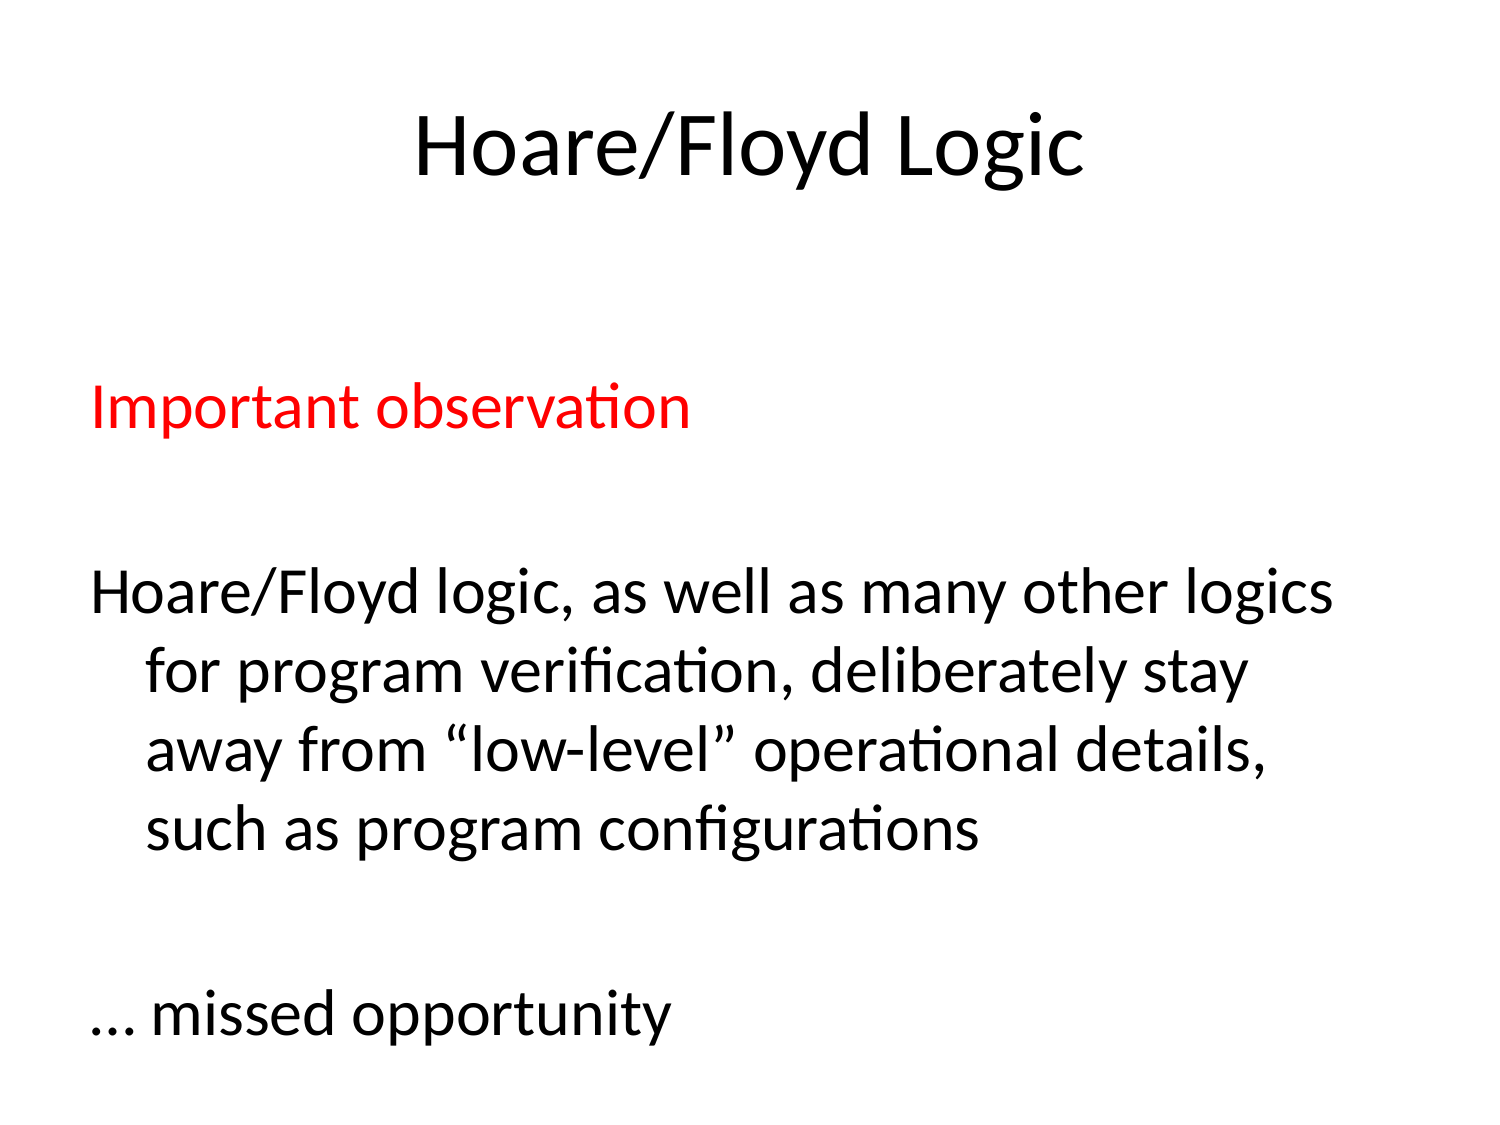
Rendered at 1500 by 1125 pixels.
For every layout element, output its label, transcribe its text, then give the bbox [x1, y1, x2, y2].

list Important observation Hoare/Floyd logic, as well as many other logics for program verification, deliberately stay away from “low-level” operational details, such as program configurations … missed opportunity [75, 262, 1400, 1063]
title Hoare/Floyd Logic [75, 45, 1425, 233]
